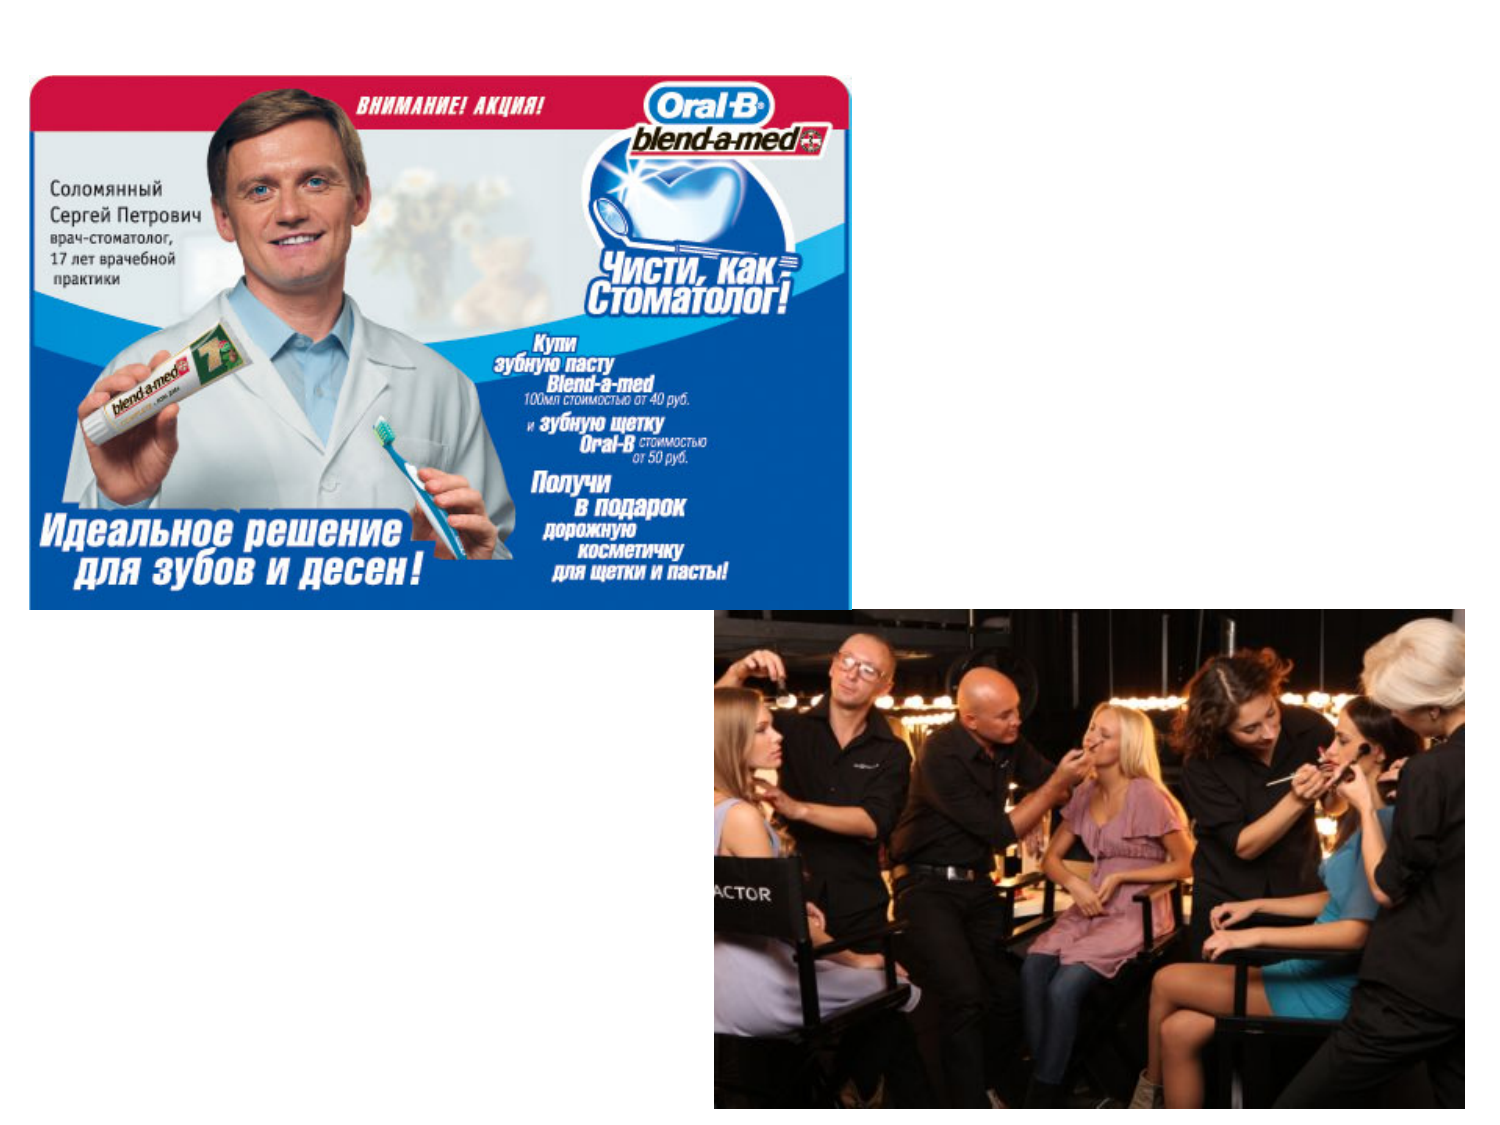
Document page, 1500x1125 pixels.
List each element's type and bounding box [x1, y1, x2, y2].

picture [29, 75, 1465, 1109]
